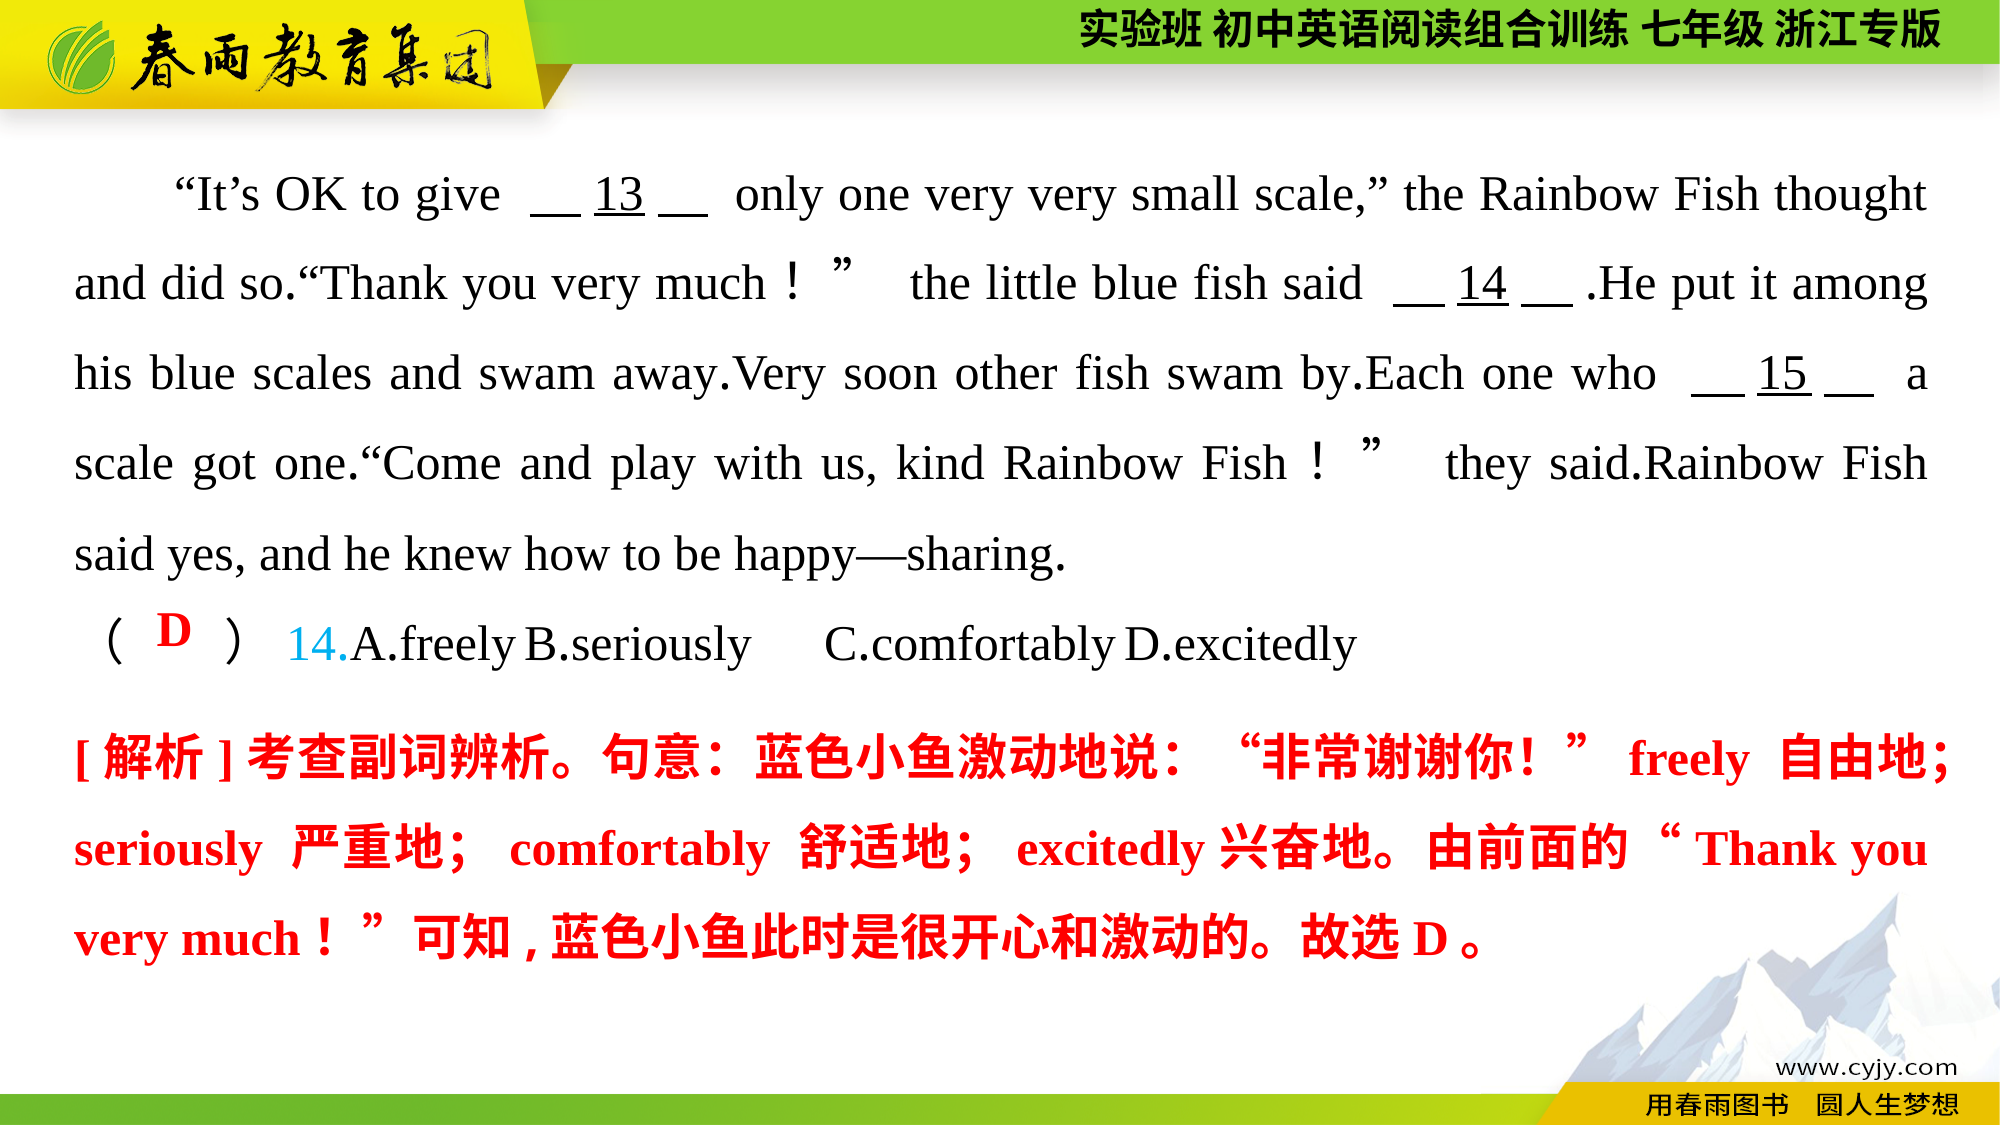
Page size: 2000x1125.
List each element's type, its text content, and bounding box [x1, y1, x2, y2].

text_box D [141, 588, 208, 664]
picture [0, 0, 2000, 1125]
text_box [解析]考查副词辨析。句意：蓝色小鱼激动地说：“非常谢谢你！”freely 自由地；seriously 严重地；comfortably 舒适地；excitedly兴奋地。由前面的“Thank you very much！”可知,蓝色小鱼此时是很开心和激动的。故选D。 [59, 687, 1944, 973]
list “It’s OK to give 13 only one very very small scale,” the Rainbow Fish thought and did so.“Thank you very much！” the little blue fish said 14 .He put it among his blue scales and swam away.Very soon other fish swam by.Each one who 15 a scale got one.“Come and play with us, kind Rainbow Fish！” they said.Rainbow Fish said yes, and he knew how to be happy—sharing. （ ）14.A.freely B.seriously C.comfortably D.excitedly [59, 122, 1944, 683]
